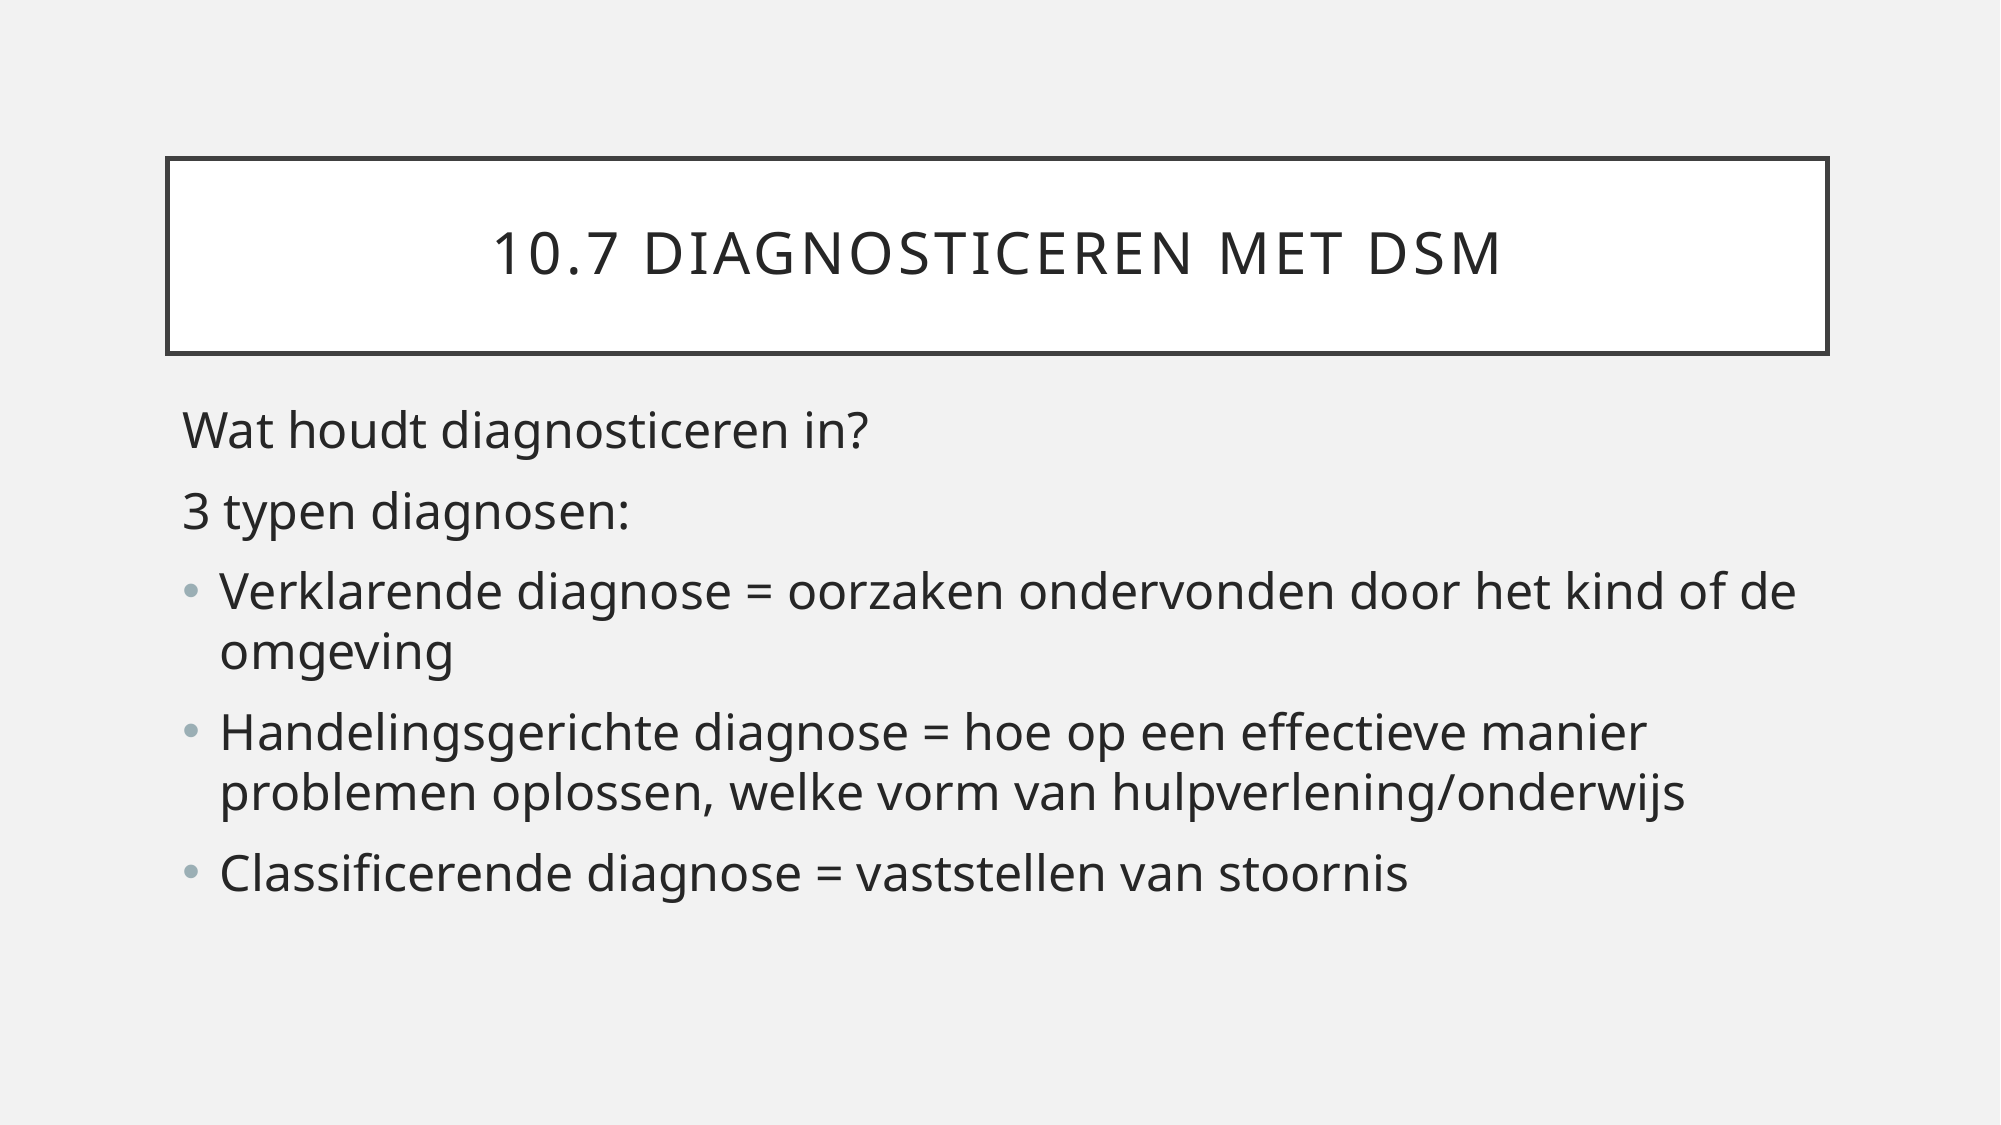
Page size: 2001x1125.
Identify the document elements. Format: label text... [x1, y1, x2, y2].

list Wat houdt diagnosticeren in? 3 typen diagnosen: Verklarende diagnose = oorzaken ondervonden door het kind of de omgeving Handelingsgerichte diagnose = hoe op een effectieve manier problemen oplossen, welke vorm van hulpverlening/onderwijs Classificerende diagnose = vaststellen van stoornis [167, 390, 1828, 942]
title 10.7 diagnosticeren met dsm [165, 156, 1830, 356]
